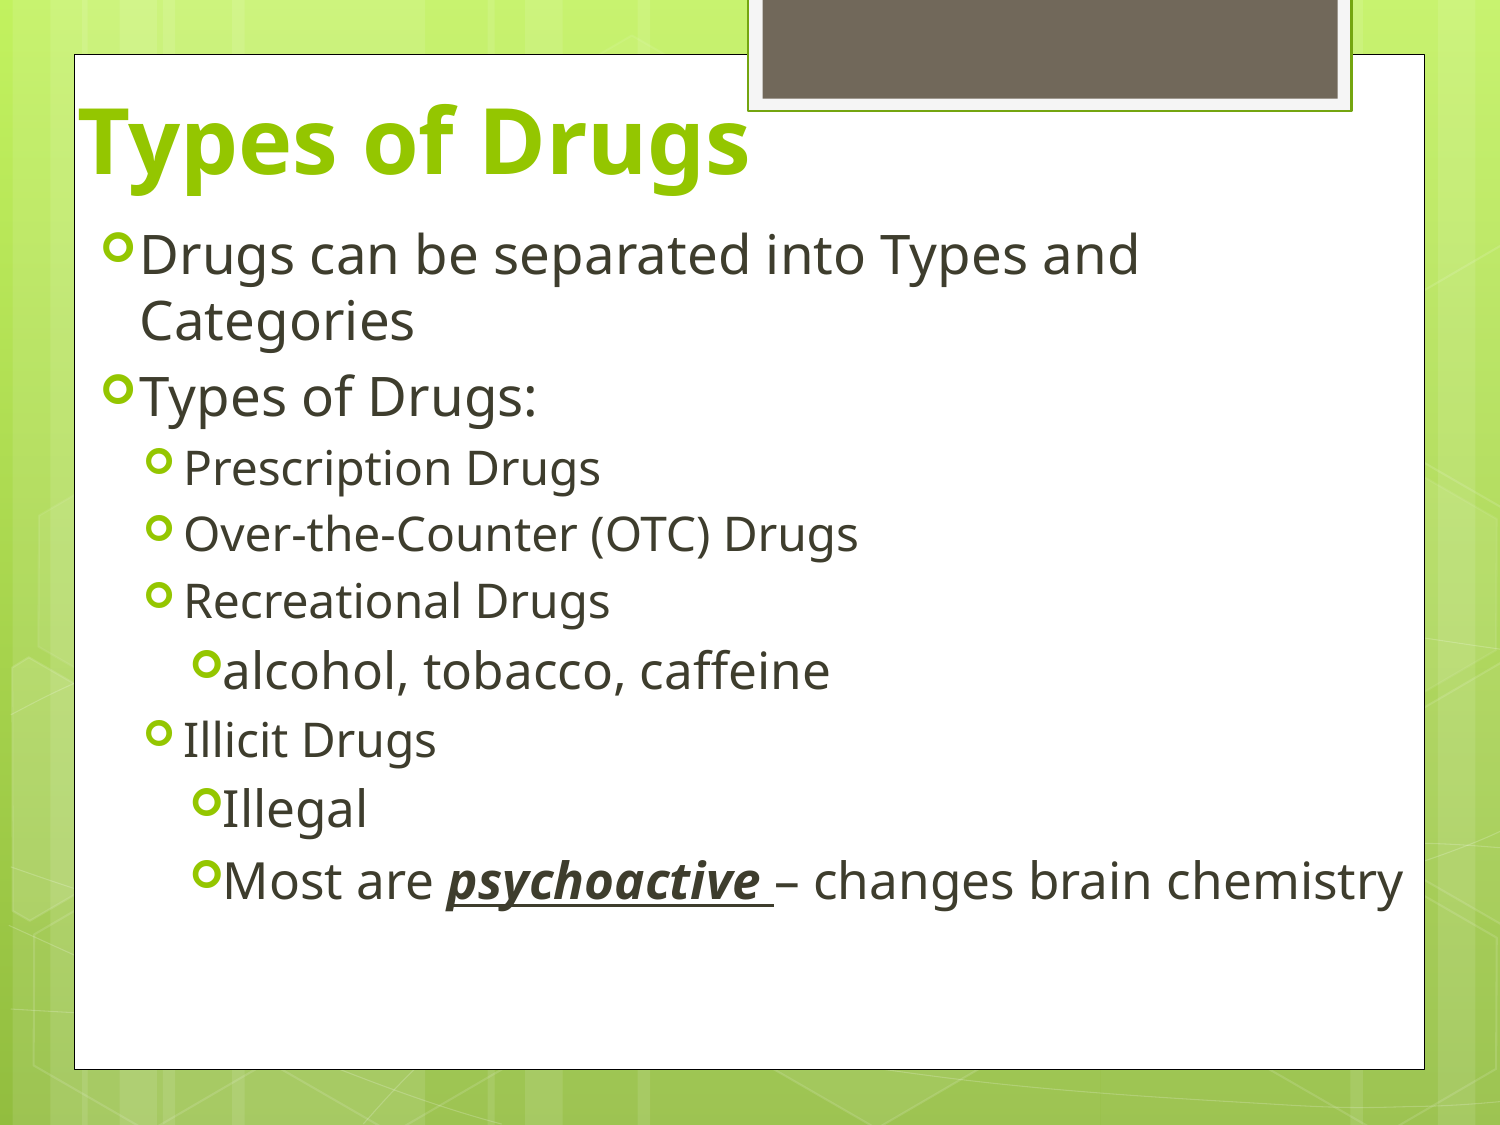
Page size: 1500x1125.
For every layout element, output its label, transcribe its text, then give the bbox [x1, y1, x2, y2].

list Drugs can be separated into Types and Categories Types of Drugs: Prescription Drugs Over-the-Counter (OTC) Drugs Recreational Drugs alcohol, tobacco, caffeine Illicit Drugs Illegal Most are psychoactive – changes brain chemistry [75, 212, 1425, 986]
title Types of Drugs [62, 12, 1215, 200]
